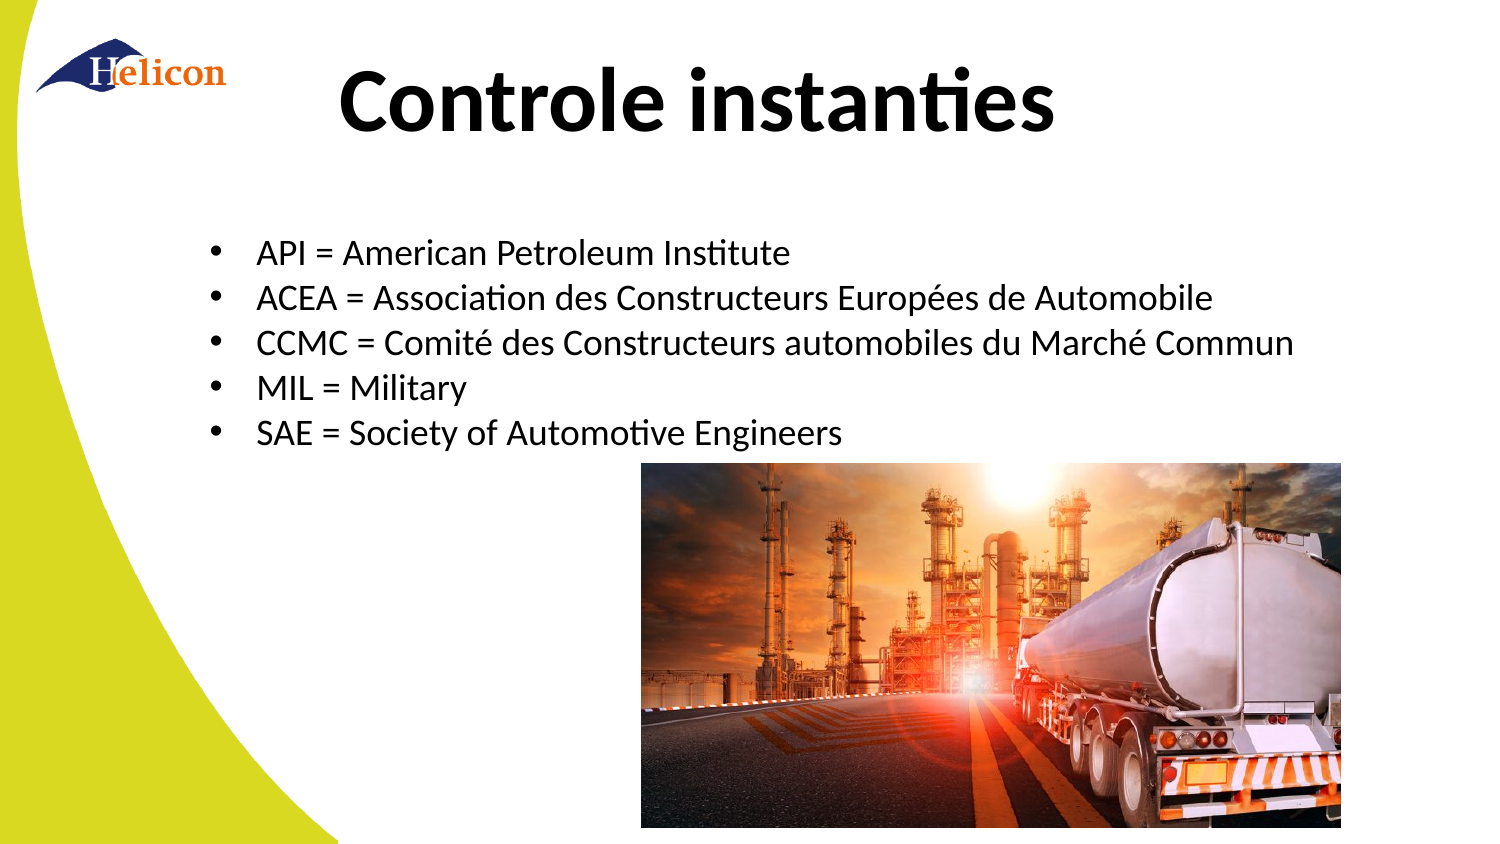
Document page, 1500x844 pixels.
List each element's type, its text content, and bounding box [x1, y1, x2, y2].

picture [0, 0, 1500, 844]
text_box API = American Petroleum Institute ACEA = Association des Constructeurs Europées de Automobile CCMC = Comité des Constructeurs automobiles du Marché Commun MIL = Military SAE = Society of Automotive Engineers [194, 220, 1341, 461]
text_box Controle instanties [324, 32, 1164, 157]
